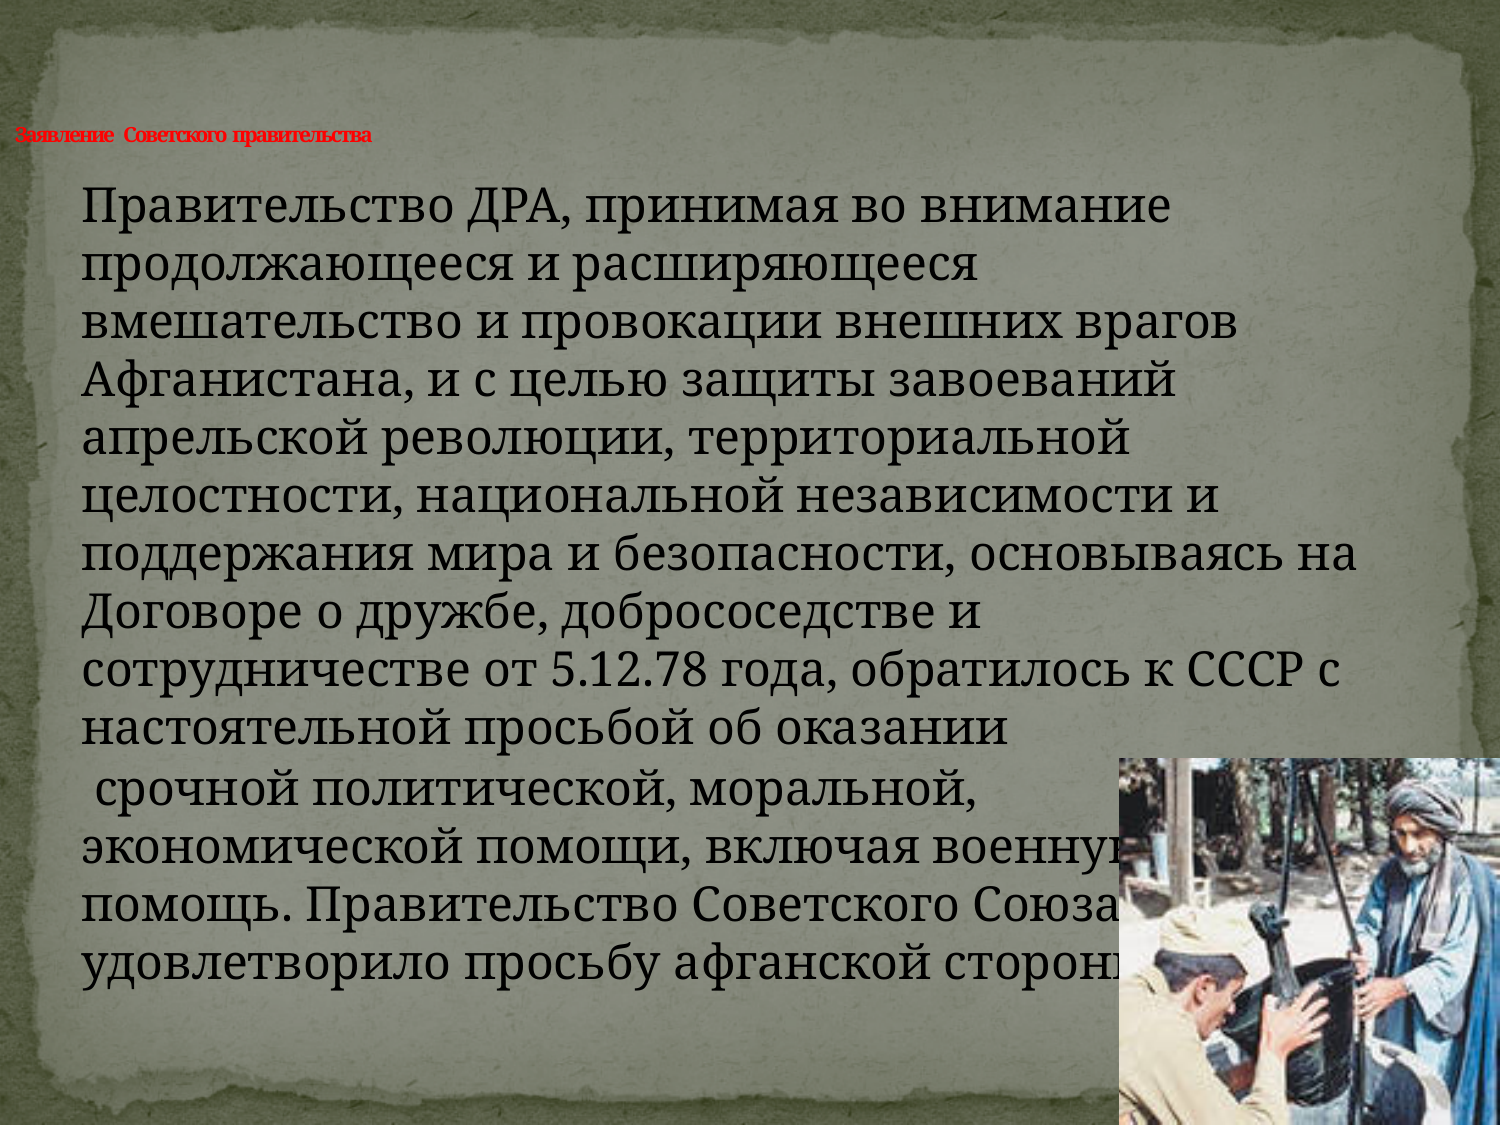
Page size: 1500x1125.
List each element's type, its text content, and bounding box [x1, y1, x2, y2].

title Заявление Советского правительства [0, 42, 1459, 155]
list Правительство ДРА, принимая во внимание продолжающееся и расширяющееся вмешательство и провокации внешних врагов Афганистана, и с целью защиты завоеваний апрельской революции, территориальной целостности, национальной независимости и поддержания мира и безопасности, основываясь на Договоре о дружбе, добрососедстве и сотрудничестве от 5.12.78 года, обратилось к СССР с настоятельной просьбой об оказании срочной политической, моральной, экономической помощи, включая военную помощь. Правительство Советского Союза удовлетворило просьбу афганской стороны. [29, 149, 1380, 1035]
picture [1119, 758, 1500, 1125]
